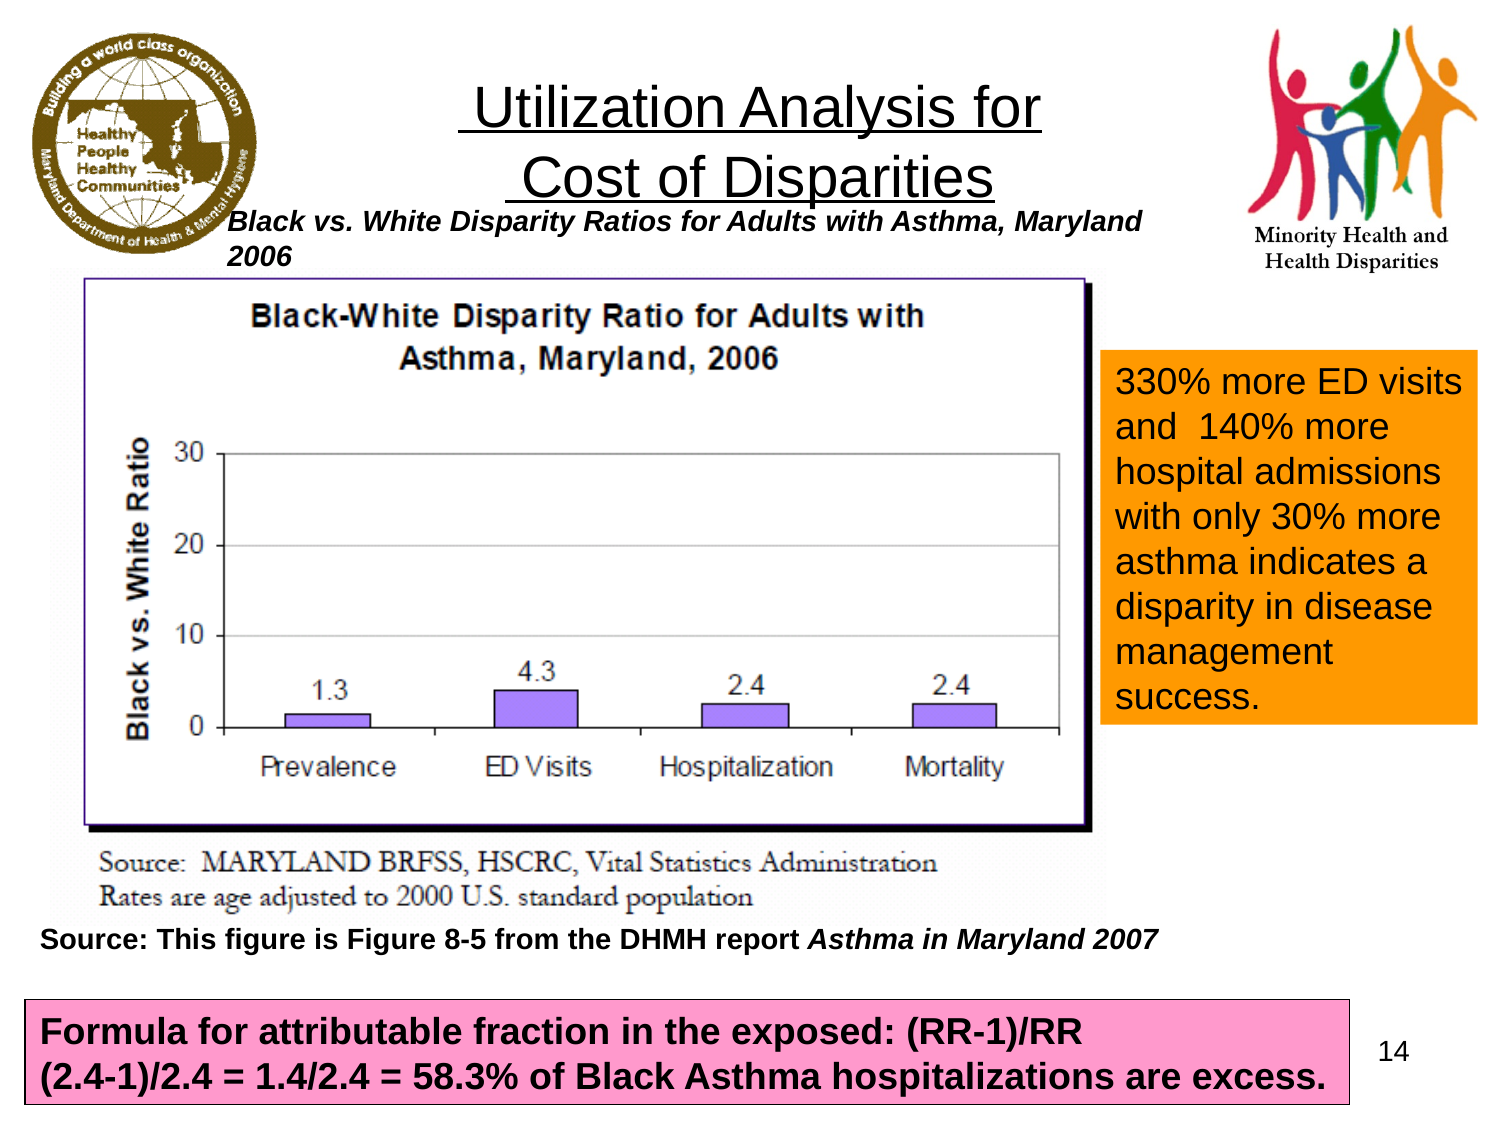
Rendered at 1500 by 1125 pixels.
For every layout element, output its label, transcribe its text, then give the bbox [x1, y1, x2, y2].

picture [1237, 24, 1483, 212]
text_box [0, 212, 1500, 1107]
title Utilization Analysis for Cost of Disparities [287, 45, 1213, 211]
picture [24, 24, 263, 212]
